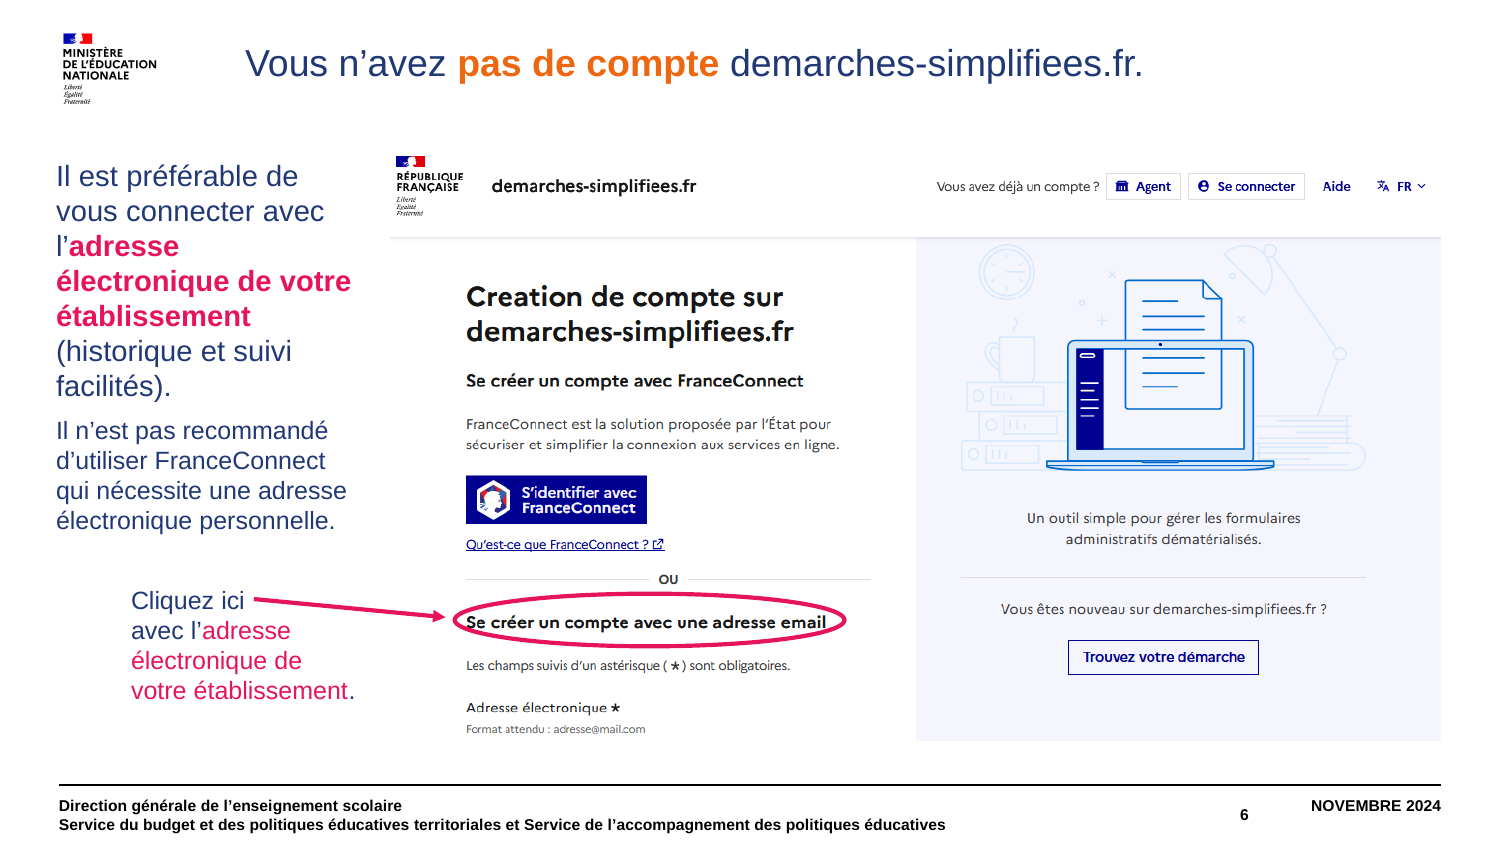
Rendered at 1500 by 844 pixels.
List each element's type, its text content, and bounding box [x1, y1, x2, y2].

slide_number NOVEMBRE 2024 [1249, 784, 1441, 844]
footer Direction générale de l’enseignement scolaire Service du budget et des politiques éducatives territoriales et Service de l’accompagnement des politiques éducatives [59, 784, 1028, 844]
text_box Vous n’avez pas de compte demarches-simplifiees.fr. [230, 32, 1500, 92]
slide_number 6 [1028, 784, 1249, 844]
text_box Il est préférable de vous connecter avec l’adresse électronique de votre établissement (historique et suivi facilités). Il n’est pas recommandé d’utiliser FranceConnect qui nécessite une adresse électronique personnelle. Cliquez ici avec l’adresse électronique de votre établissement. [41, 150, 372, 742]
picture [389, 149, 1442, 741]
picture [53, 23, 178, 114]
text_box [253, 598, 446, 618]
